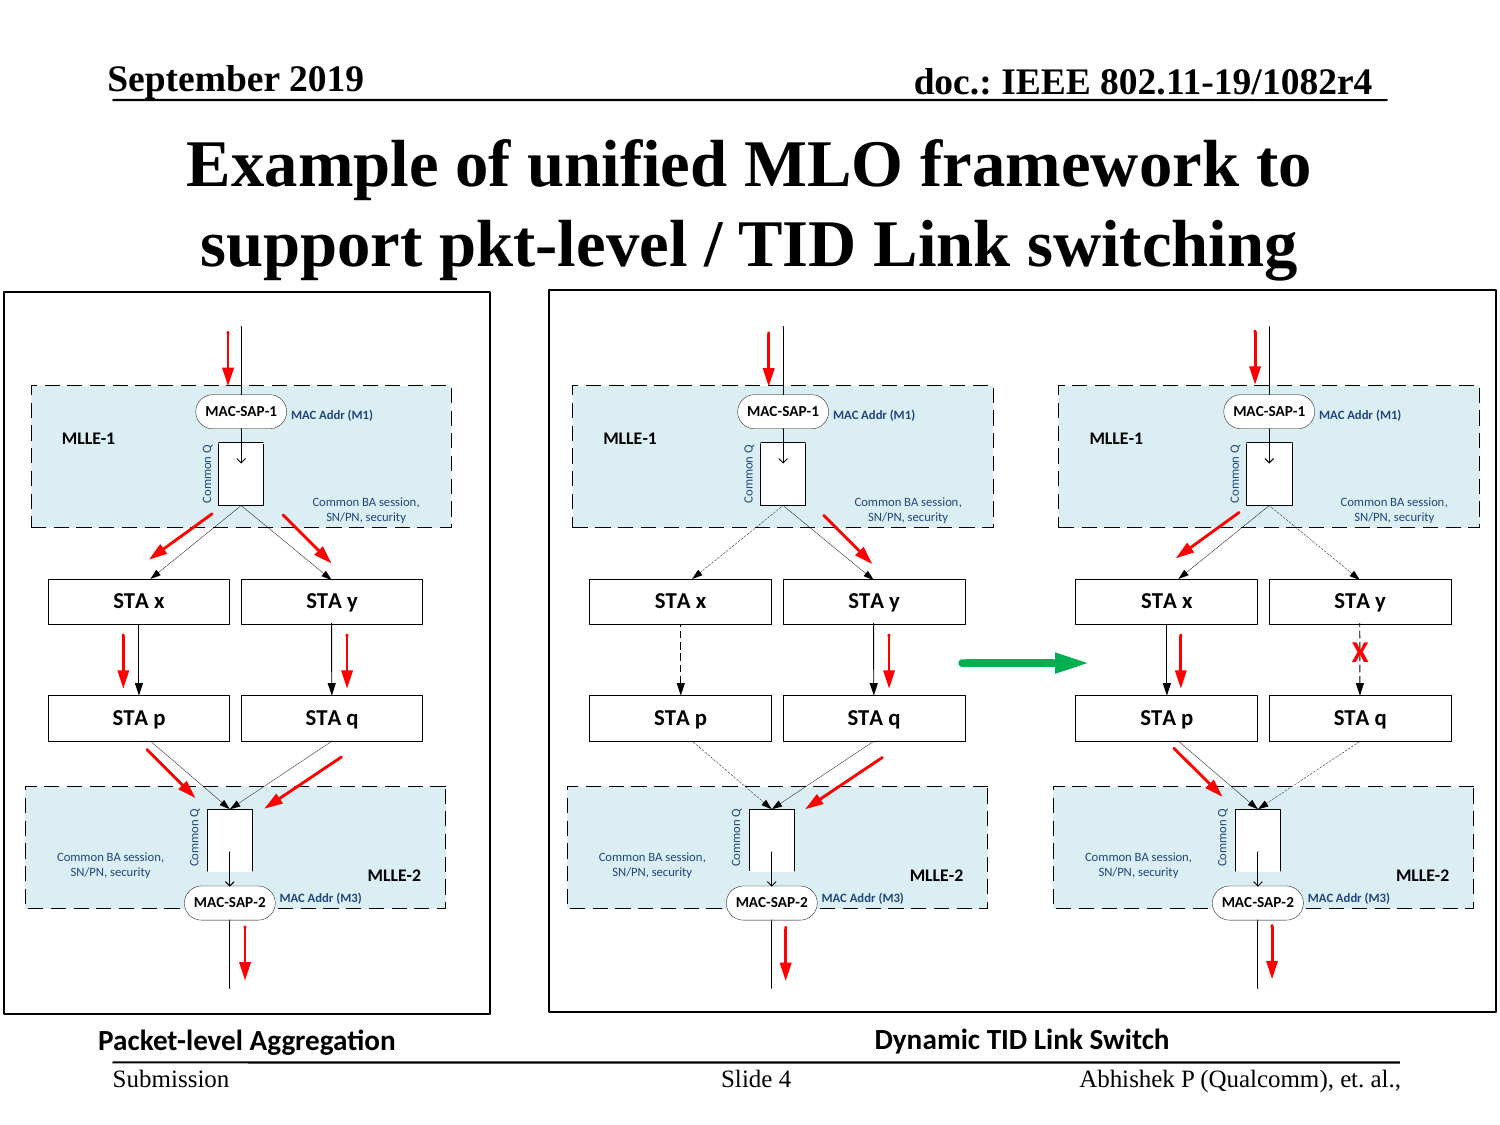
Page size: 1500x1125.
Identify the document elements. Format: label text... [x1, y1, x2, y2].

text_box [22, 323, 454, 991]
text_box Dynamic TID Link Switch [859, 1012, 1186, 1063]
text_box [549, 290, 1496, 1013]
text_box Packet-level Aggregation [70, 1013, 424, 1064]
footer Abhishek P (Qualcomm), et. al., [949, 1061, 1402, 1093]
text_box [4, 291, 490, 1014]
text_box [564, 323, 1483, 991]
title Example of unified MLO framework to support pkt-level / TID Link switching [112, 112, 1388, 288]
slide_number Slide 4 [712, 1061, 801, 1093]
